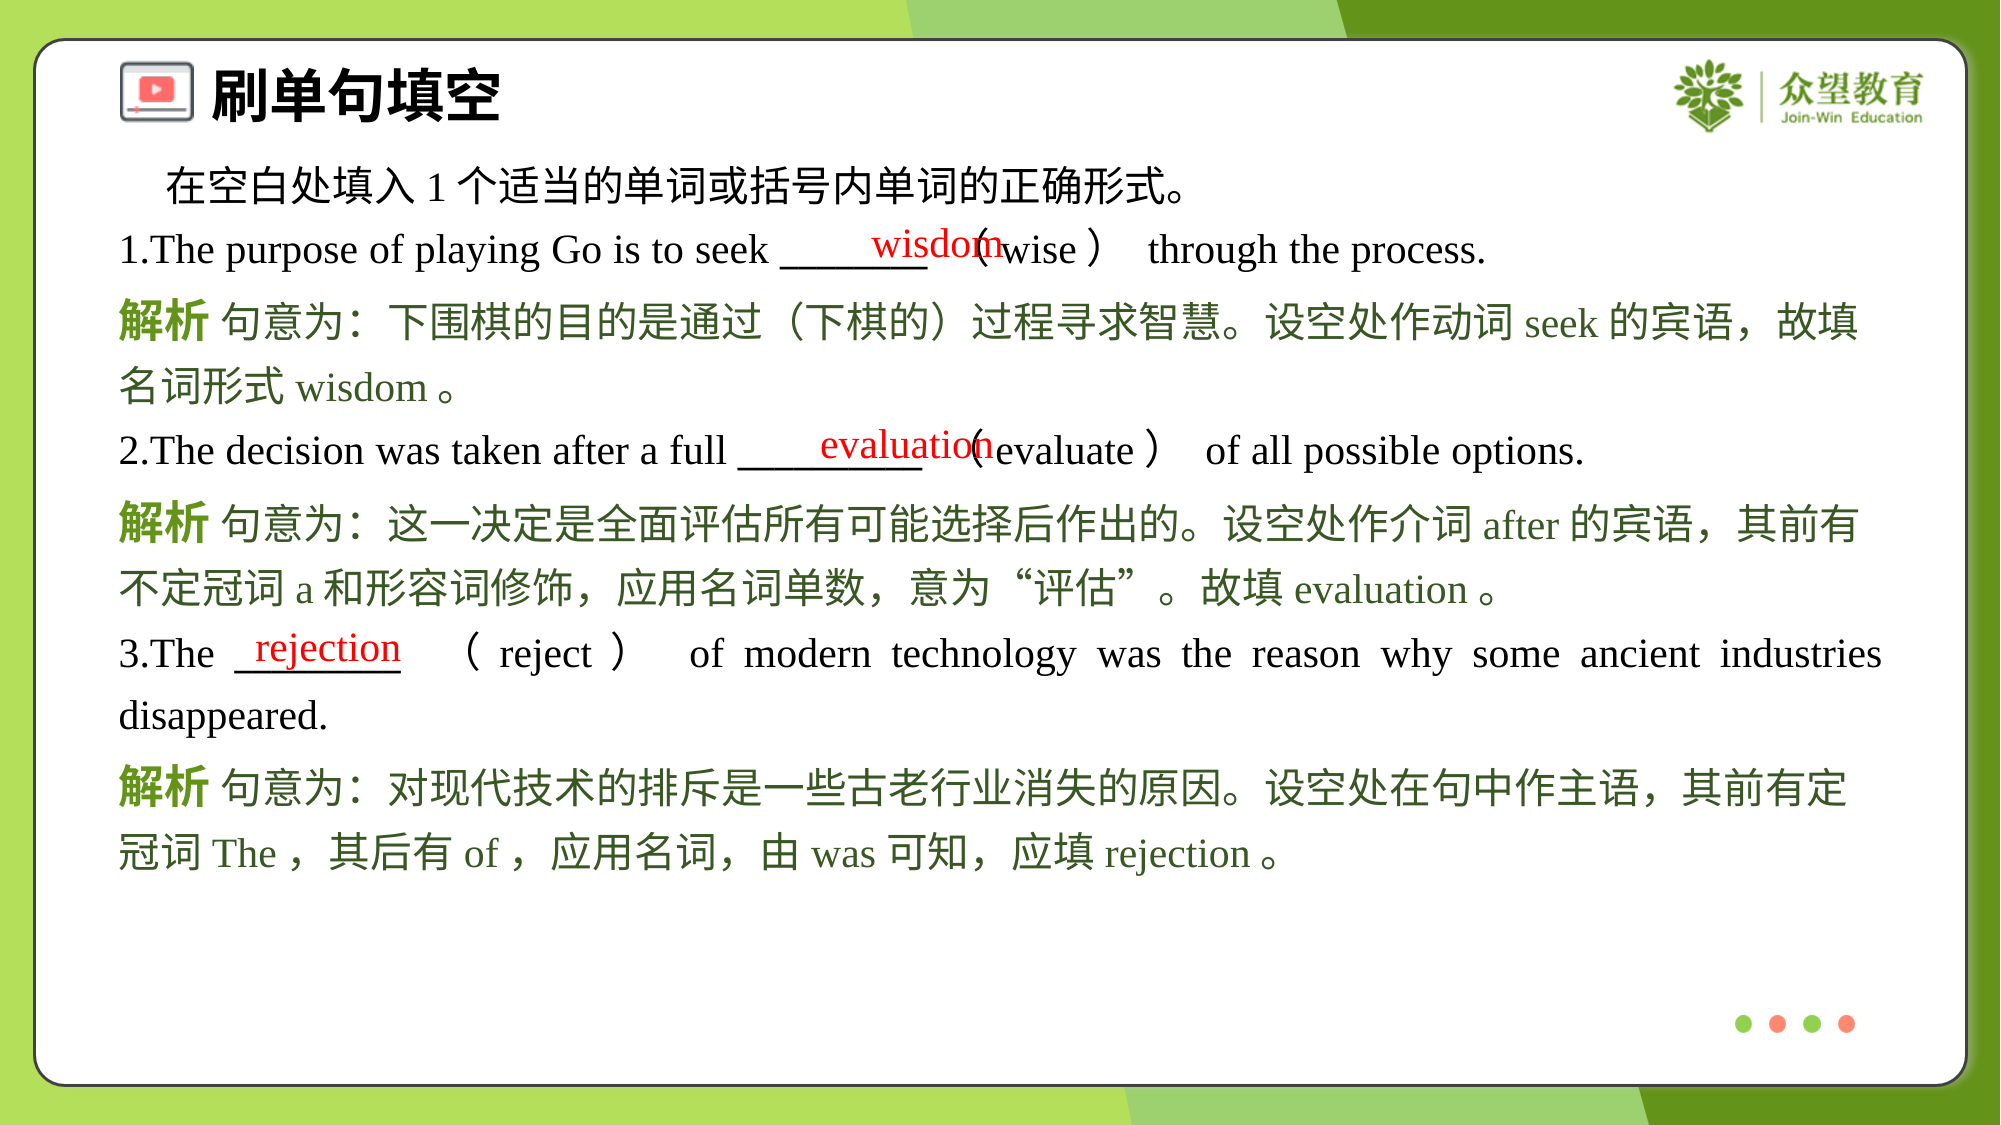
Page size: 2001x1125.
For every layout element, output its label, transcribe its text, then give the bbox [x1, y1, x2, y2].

picture [0, 0, 2000, 1125]
text_box 3.The _________ （reject） of modern technology was the reason why some ancient industries disappeared. [118, 613, 1883, 734]
text_box rejection [250, 606, 406, 665]
text_box 解析 句意为：这一决定是全面评估所有可能选择后作出的。设空处作介词after的宾语，其前有不定冠词a和形容词修饰，应用名词单数，意为“评估”。故填evaluation。 [118, 480, 1883, 607]
text_box evaluation [815, 404, 999, 463]
text_box 解析 句意为：对现代技术的排斥是一些古老行业消失的原因。设空处在句中作主语，其前有定冠词The，其后有of，应用名词，由was可知，应填rejection。 [118, 744, 1883, 871]
text_box 2.The decision was taken after a full __________ （evaluate） of all possible options. [118, 410, 1883, 468]
text_box 解析 句意为：下围棋的目的是通过（下棋的）过程寻求智慧。设空处作动词seek的宾语，故填名词形式wisdom。 [118, 278, 1883, 405]
text_box 在空白处填入1个适当的单词或括号内单词的正确形式。 1.The purpose of playing Go is to seek ________ （wise） through the process. [118, 146, 1883, 267]
text_box wisdom [867, 203, 1009, 261]
